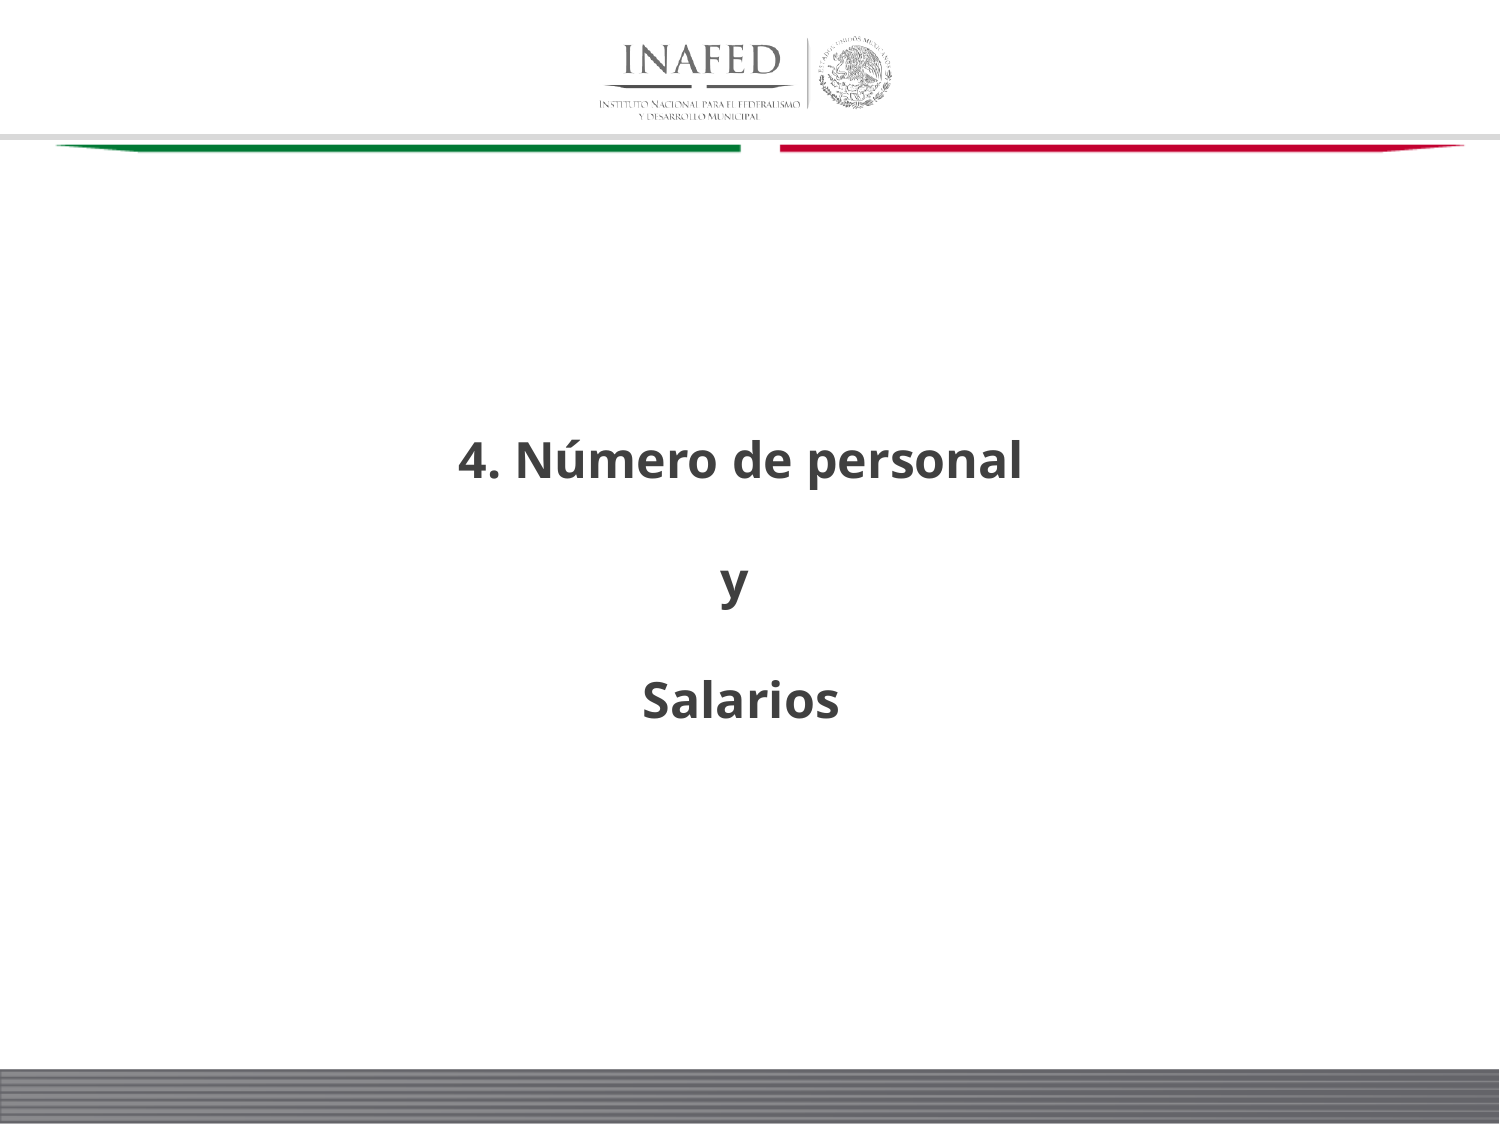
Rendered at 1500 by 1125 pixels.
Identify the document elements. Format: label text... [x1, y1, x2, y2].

picture [52, 138, 1471, 163]
picture [596, 34, 903, 123]
picture [0, 1068, 1499, 1125]
text_box 4. Número de personal y Salarios [41, 361, 1442, 737]
